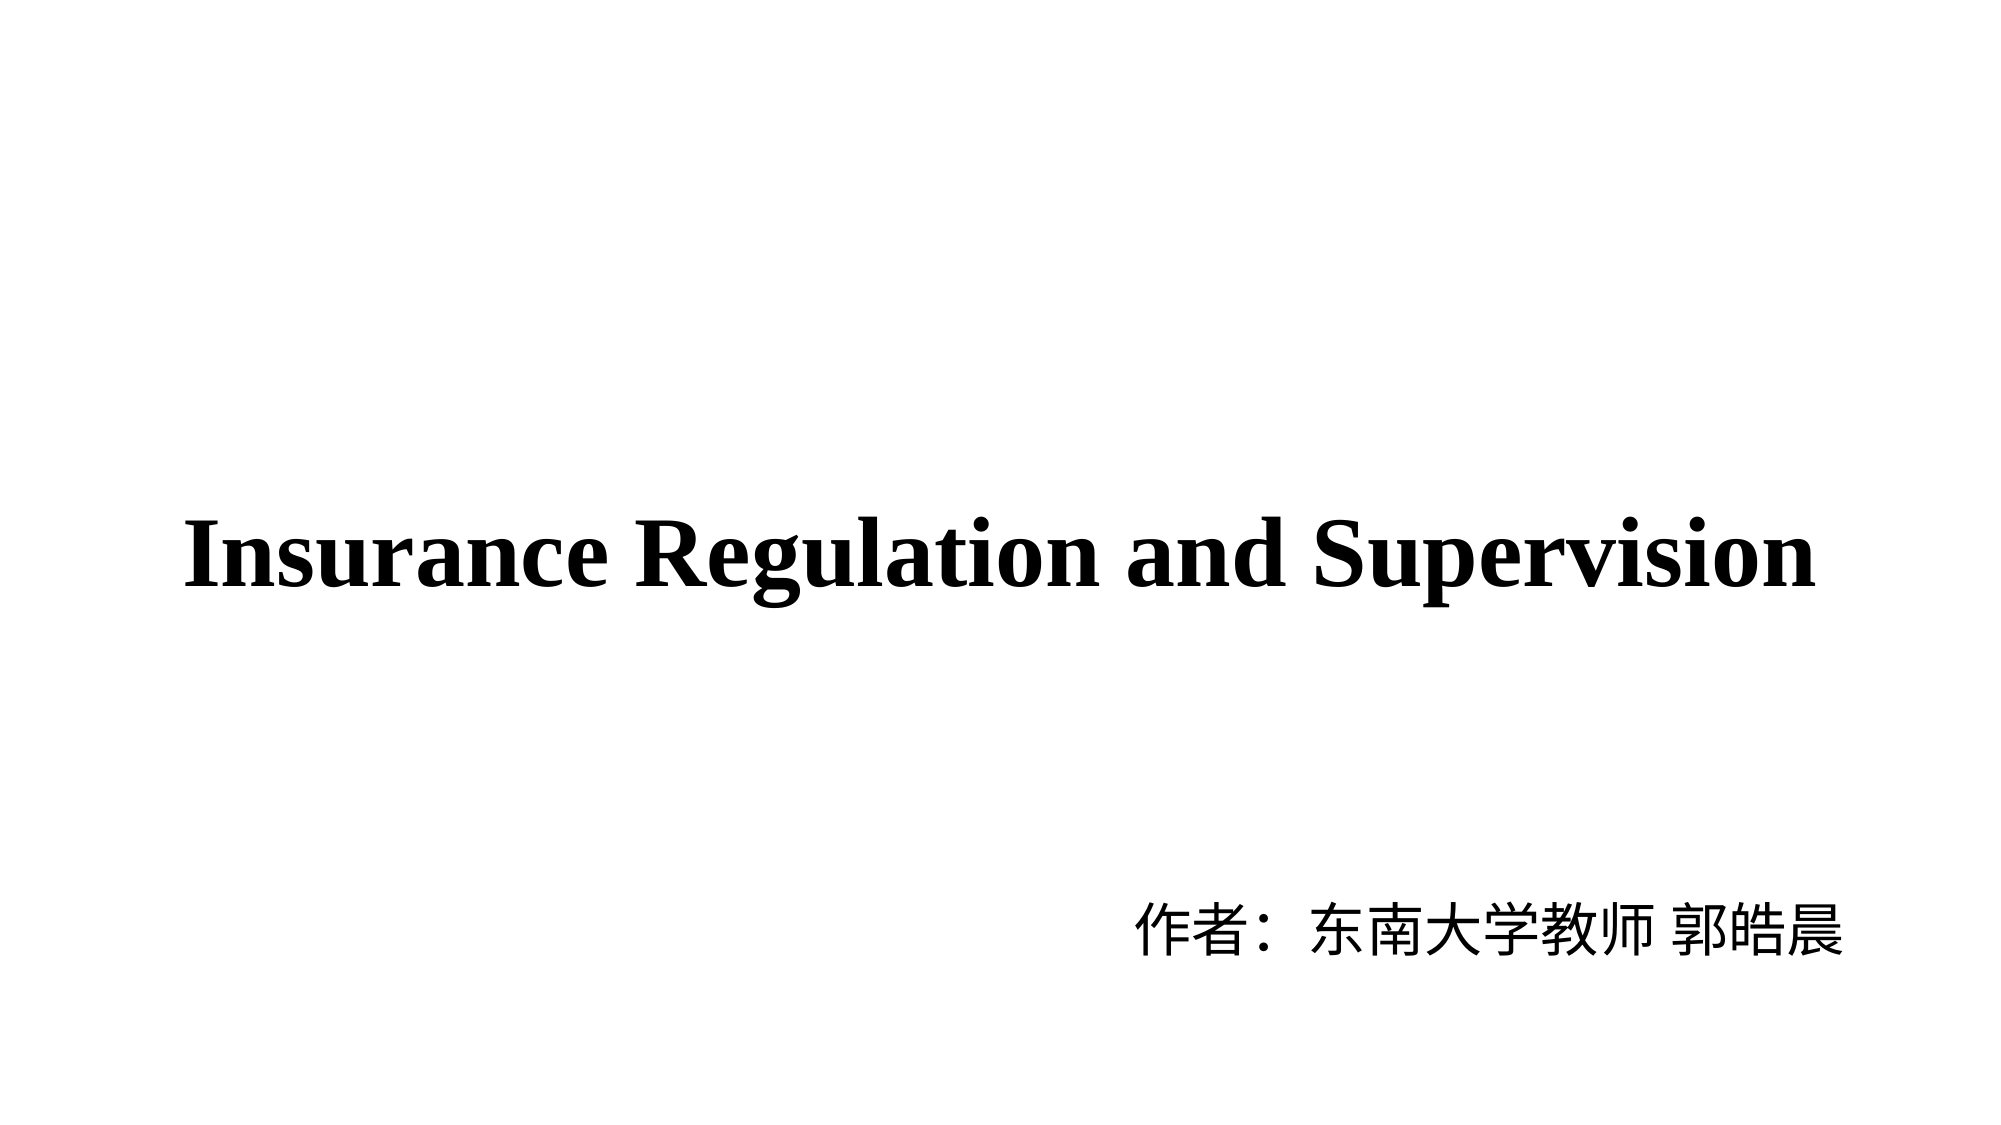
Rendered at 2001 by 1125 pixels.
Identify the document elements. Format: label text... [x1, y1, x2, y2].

title Insurance Regulation and Supervision [150, 326, 1850, 614]
text_box 作者：东南大学教师 郭皓晨 [1118, 886, 1861, 971]
